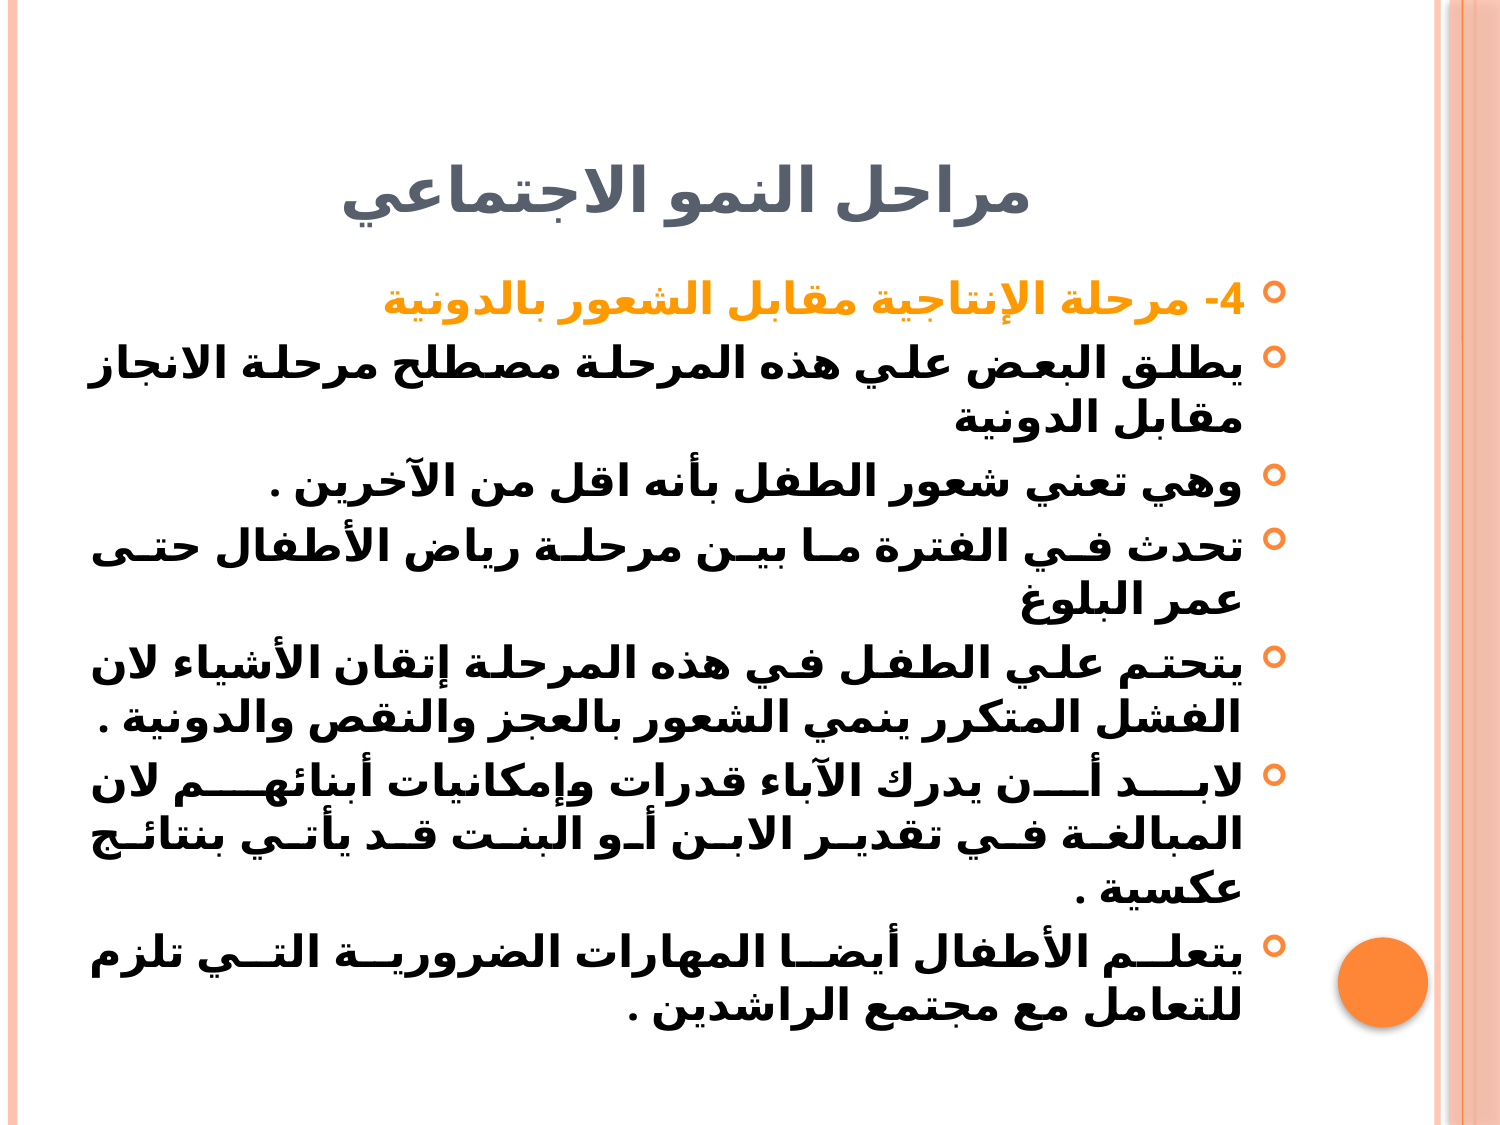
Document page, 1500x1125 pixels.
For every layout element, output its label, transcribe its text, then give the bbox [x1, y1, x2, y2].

title مراحل النمو الاجتماعي [75, 45, 1300, 233]
list 4- مرحلة الإنتاجية مقابل الشعور بالدونية يطلق البعض علي هذه المرحلة مصطلح مرحلة الانجاز مقابل الدونية وهي تعني شعور الطفل بأنه اقل من الآخرين . تحدث في الفترة ما بين مرحلة رياض الأطفال حتى عمر البلوغ يتحتم علي الطفل في هذه المرحلة إتقان الأشياء لان الفشل المتكرر ينمي الشعور بالعجز والنقص والدونية . لابد أن يدرك الآباء قدرات وإمكانيات أبنائهم لان المبالغة في تقدير الابن أو البنت قد يأتي بنتائج عكسية . يتعلم الأطفال أيضا المهارات الضرورية التي تلزم للتعامل مع مجتمع الراشدين . [75, 262, 1300, 1062]
